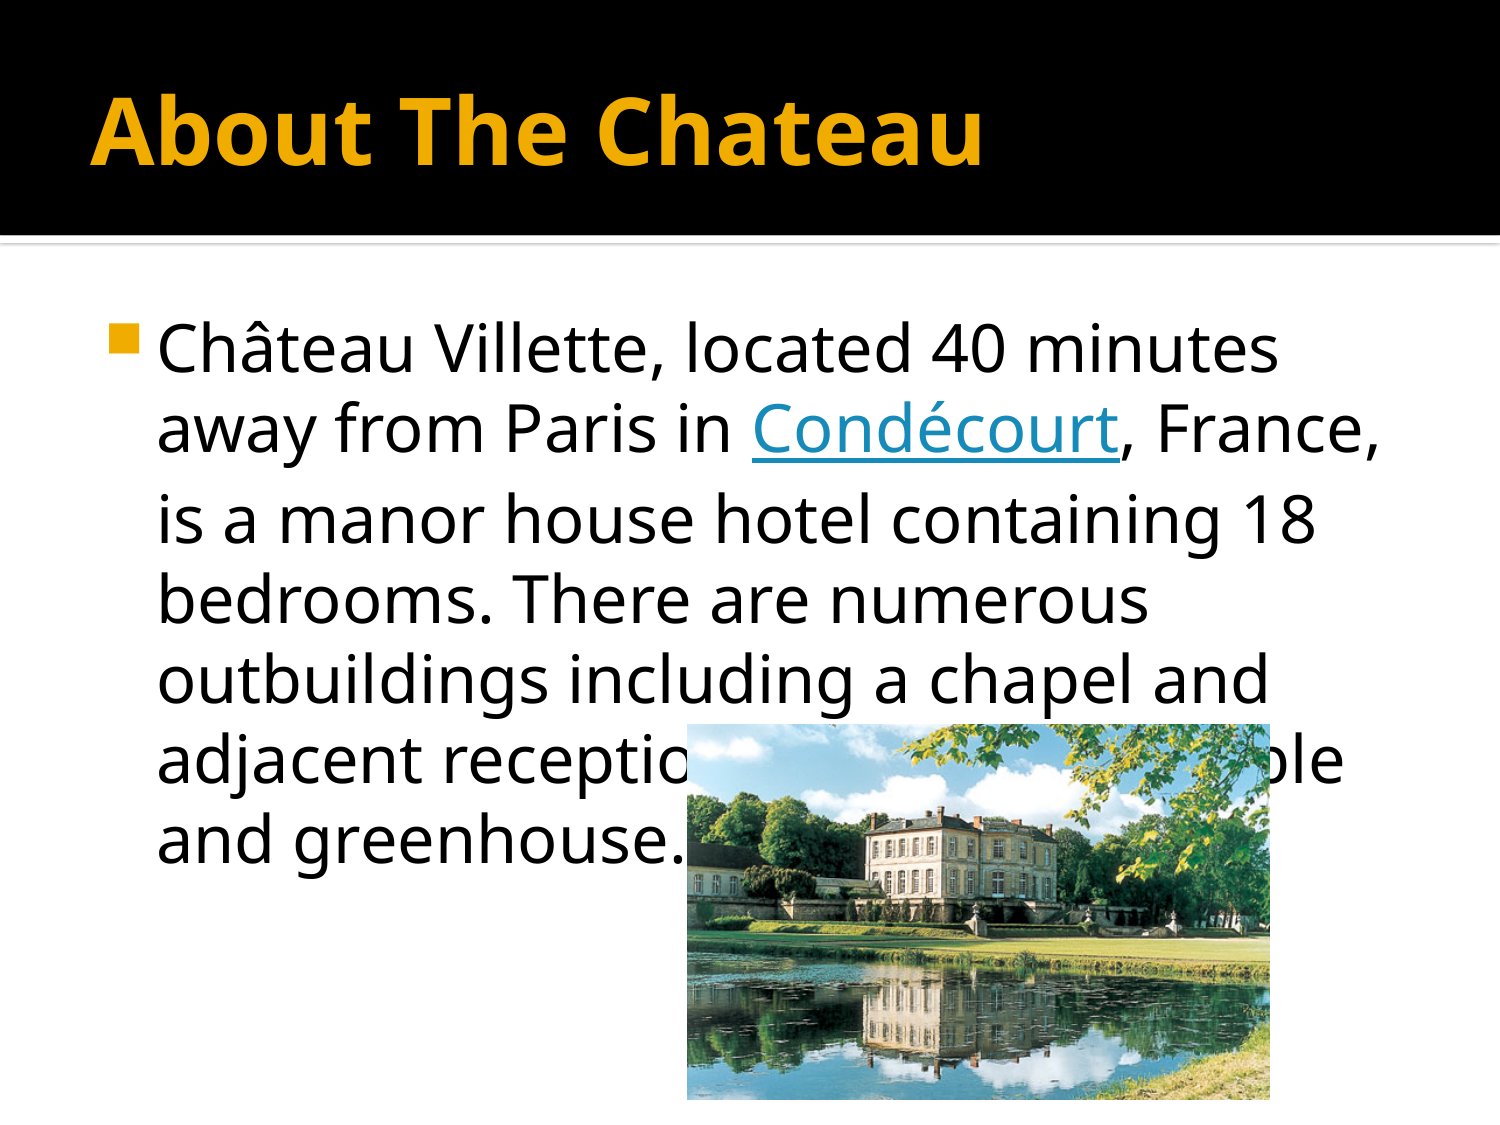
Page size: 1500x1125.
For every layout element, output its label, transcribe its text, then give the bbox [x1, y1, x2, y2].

list Château Villette, located 40 minutes away from Paris in Condécourt, France, is a manor house hotel containing 18 bedrooms. There are numerous outbuildings including a chapel and adjacent reception room, horse stable and greenhouse. [75, 291, 1425, 1050]
title About The Chateau [75, 25, 1425, 231]
picture [687, 724, 1270, 1100]
